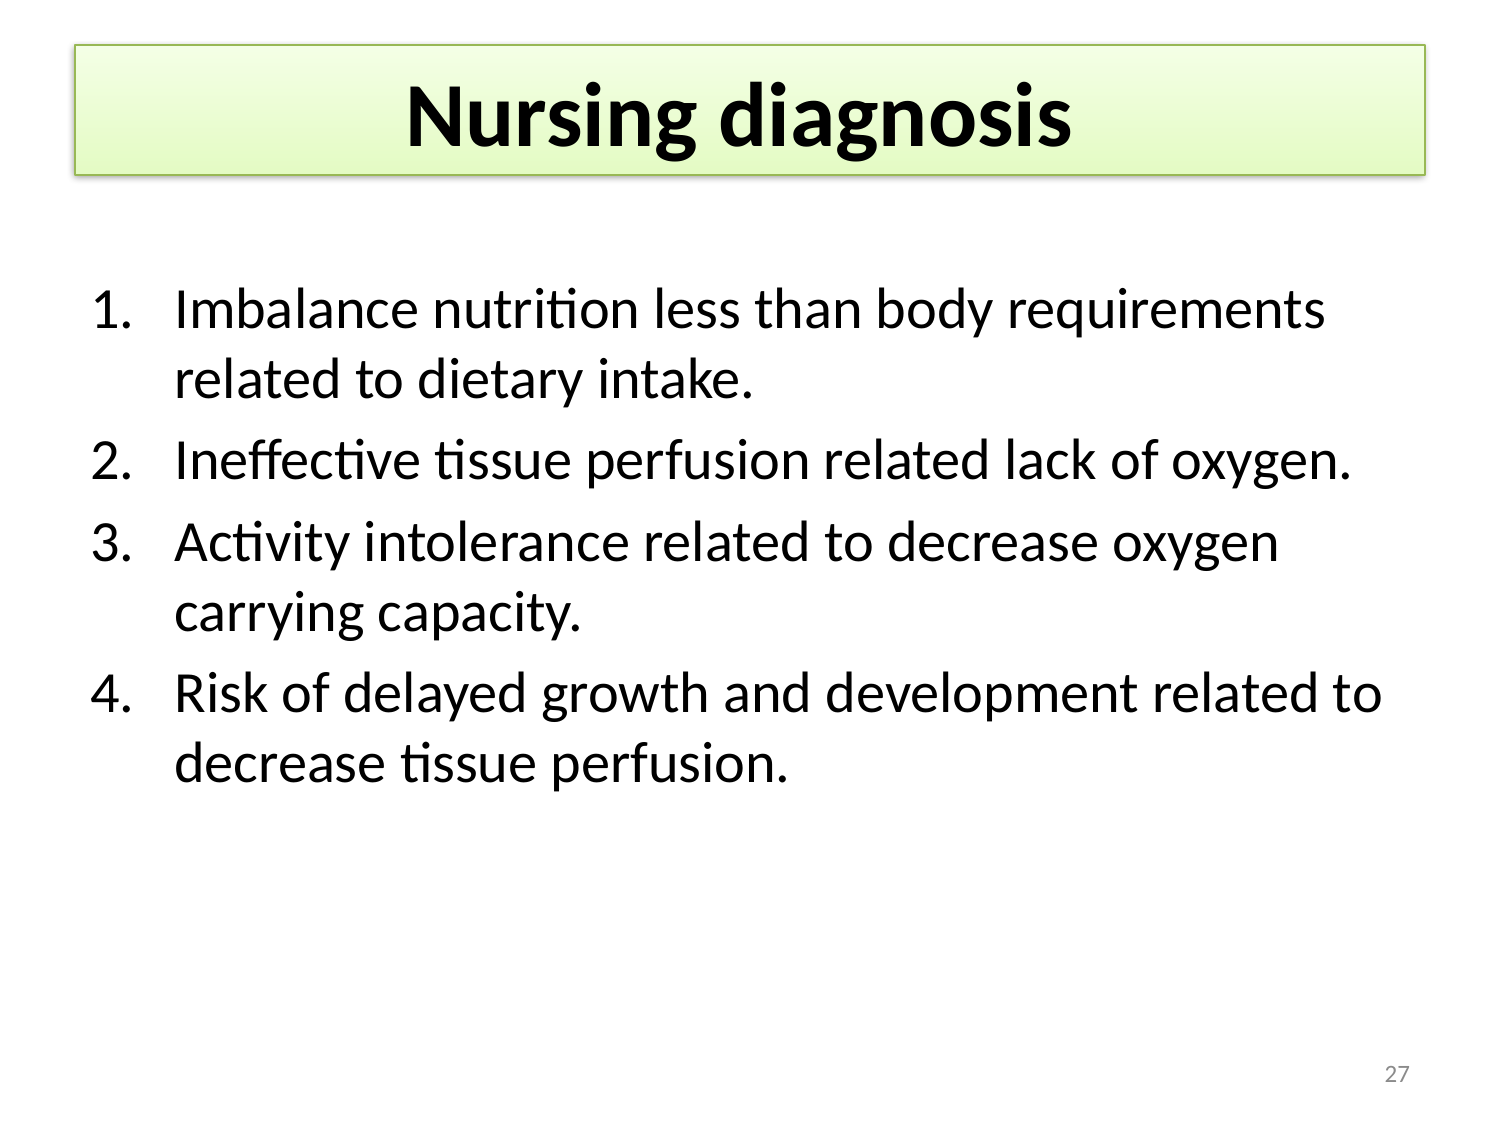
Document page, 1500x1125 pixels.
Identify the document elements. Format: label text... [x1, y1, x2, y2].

title Nursing diagnosis [74, 44, 1426, 176]
list Imbalance nutrition less than body requirements related to dietary intake. Ineffective tissue perfusion related lack of oxygen. Activity intolerance related to decrease oxygen carrying capacity. Risk of delayed growth and development related to decrease tissue perfusion. [75, 262, 1425, 1005]
slide_number 27 [1074, 1042, 1425, 1103]
